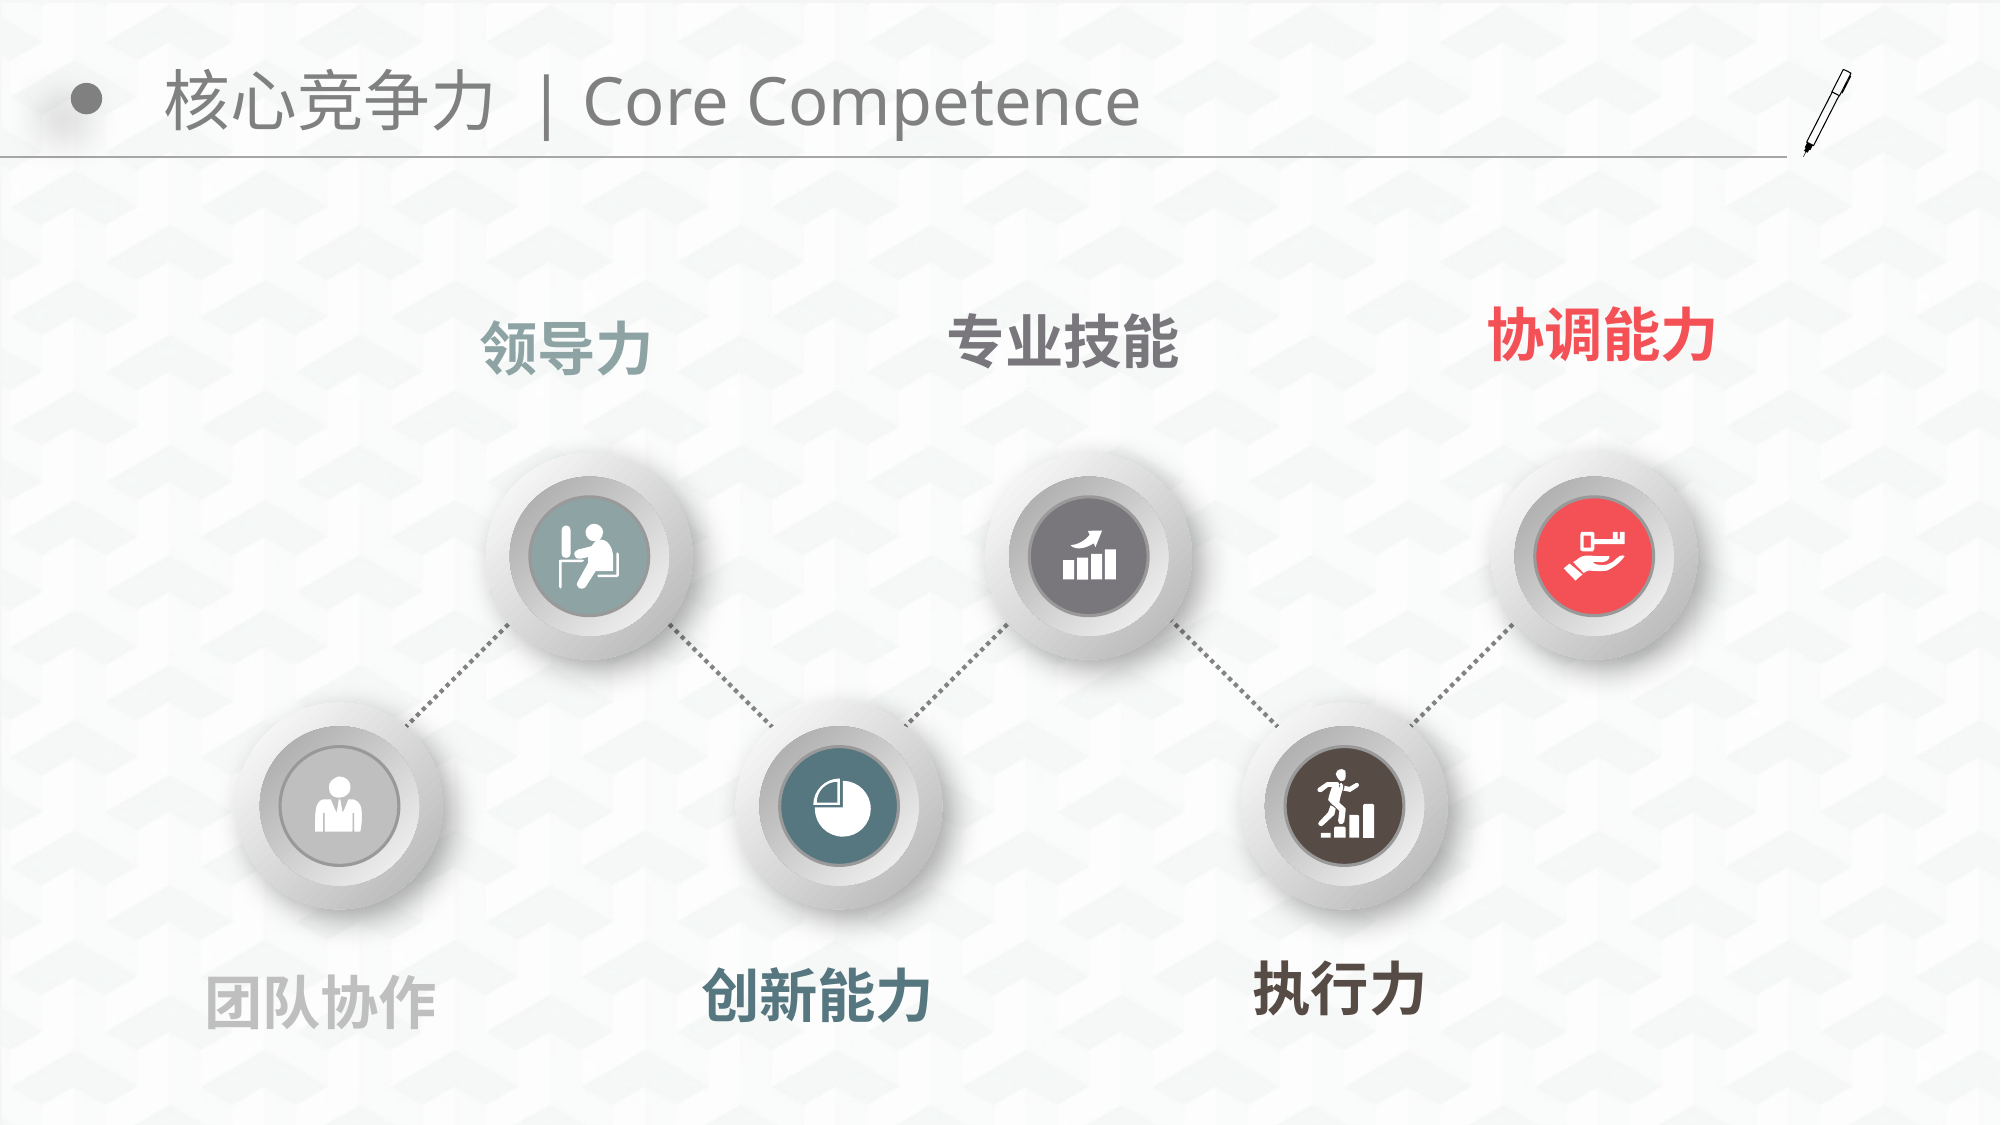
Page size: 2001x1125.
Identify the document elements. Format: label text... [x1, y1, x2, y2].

text_box 执行力 [1237, 944, 1443, 1030]
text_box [735, 702, 943, 910]
picture [1, 3, 2001, 1125]
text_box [1490, 452, 1698, 660]
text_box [485, 452, 693, 660]
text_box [1241, 702, 1448, 910]
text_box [236, 702, 443, 910]
text_box 创新能力 [686, 951, 949, 1037]
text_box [985, 452, 1193, 660]
text_box 专业技能 [931, 297, 1195, 383]
text_box 团队协作 [189, 958, 453, 1044]
title 核心竞争力 | Core Competence [152, 27, 1789, 169]
text_box 协调能力 [1471, 290, 1734, 376]
text_box 领导力 [464, 304, 669, 390]
